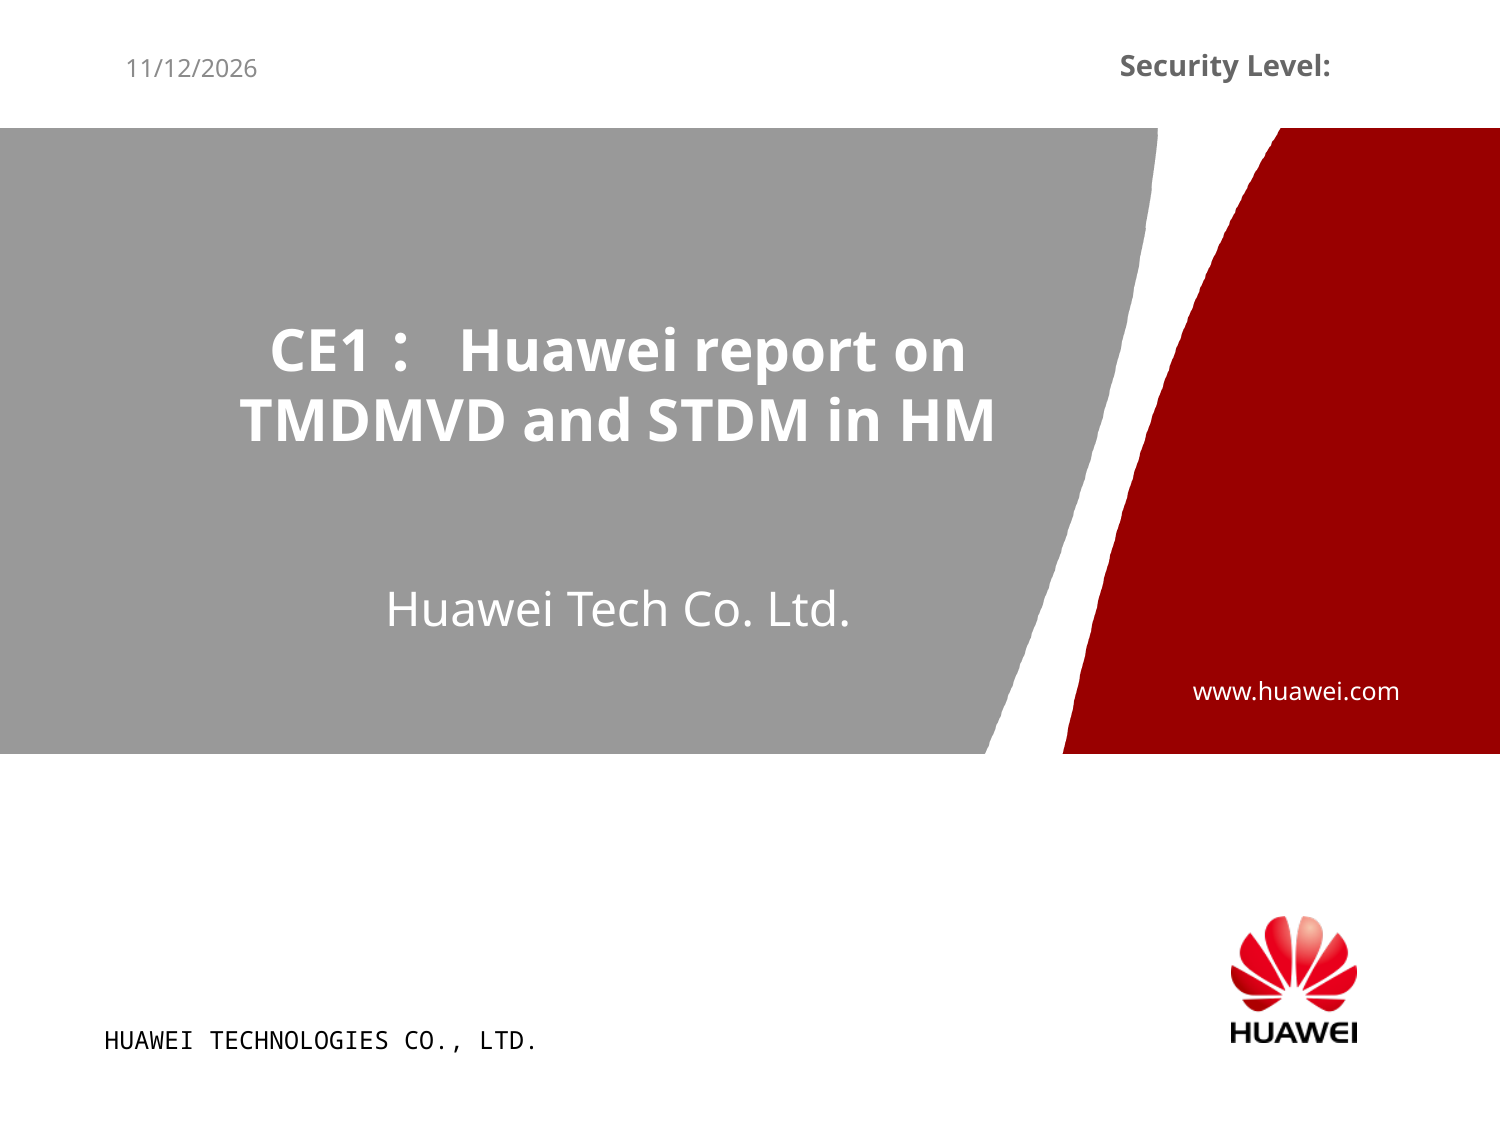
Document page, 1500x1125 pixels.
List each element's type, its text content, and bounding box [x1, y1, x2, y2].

subtitle Huawei Tech Co. Ltd. [126, 548, 1111, 698]
title CE1：Huawei report on TMDMVD and STDM in HM [127, 239, 1111, 527]
picture [1231, 916, 1357, 1043]
picture [0, 128, 1500, 754]
